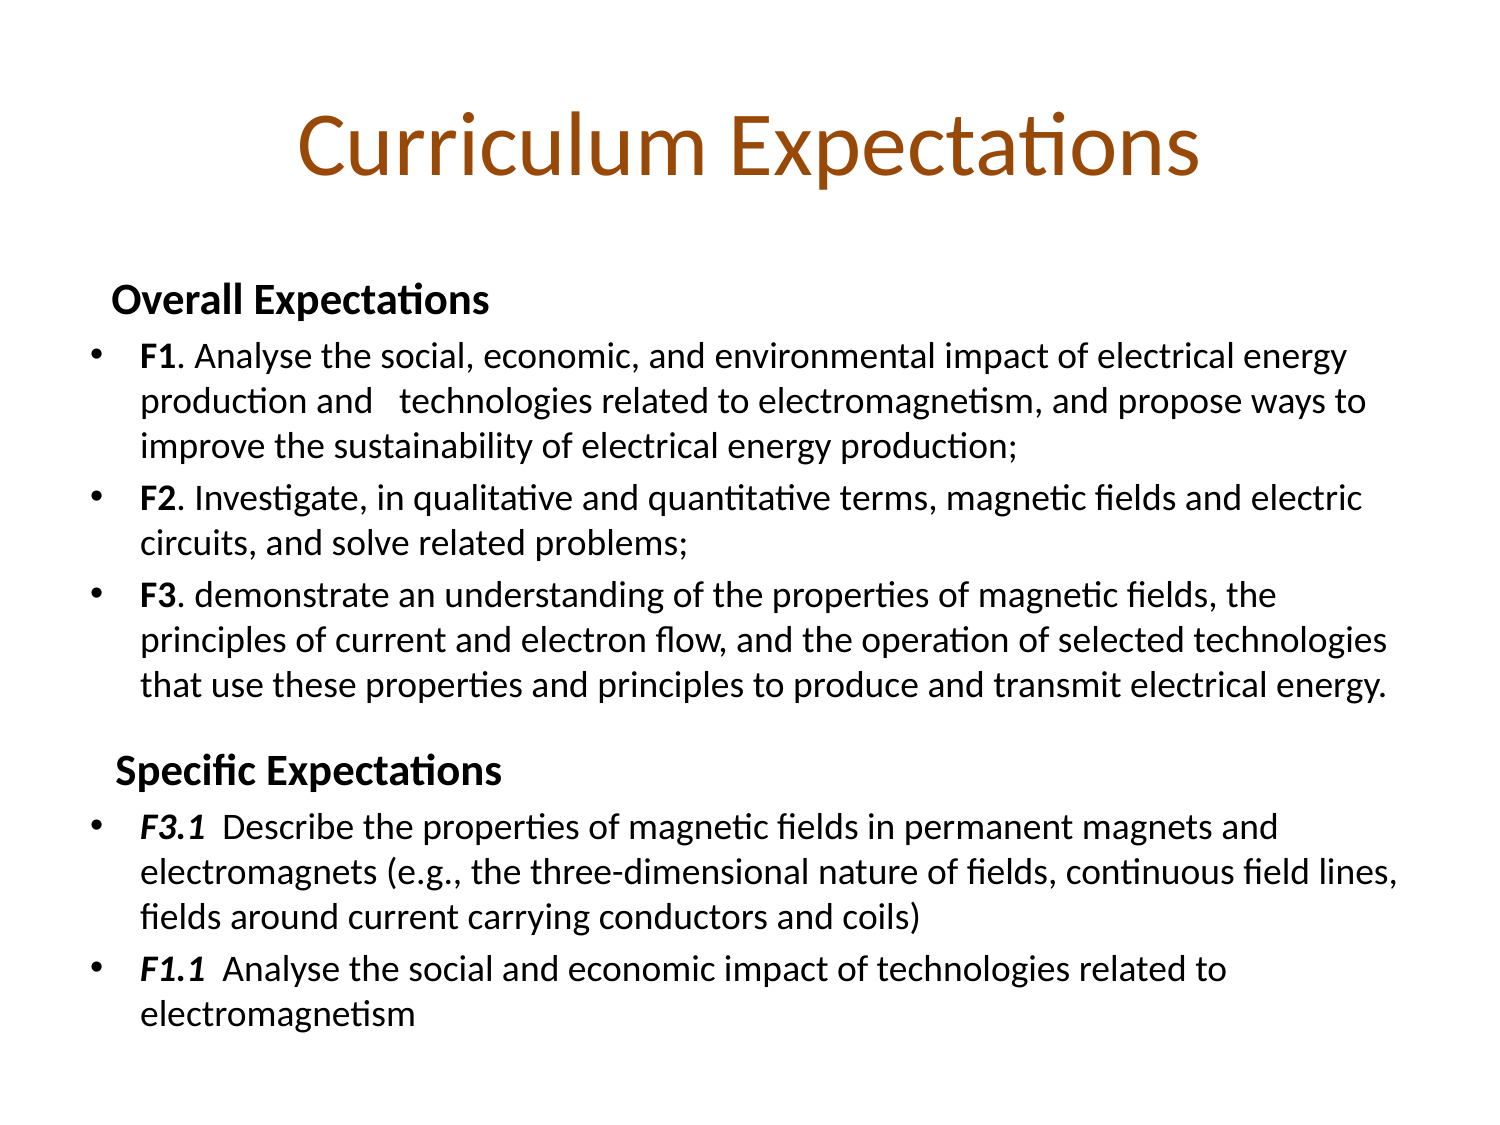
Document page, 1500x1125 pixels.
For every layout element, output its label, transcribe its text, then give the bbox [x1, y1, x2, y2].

list Overall Expectations F1. Analyse the social, economic, and environmental impact of electrical energy production and technologies related to electromagnetism, and propose ways to improve the sustainability of electrical energy production; F2. Investigate, in qualitative and quantitative terms, magnetic fields and electric circuits, and solve related problems; F3. demonstrate an understanding of the properties of magnetic fields, the principles of current and electron flow, and the operation of selected technologies that use these properties and principles to produce and transmit electrical energy. Specific Expectations F3.1 Describe the properties of magnetic fields in permanent magnets and electromagnets (e.g., the three-dimensional nature of fields, continuous field lines, fields around current carrying conductors and coils) F1.1 Analyse the social and economic impact of technologies related to electromagnetism [75, 262, 1425, 1075]
title Curriculum Expectations [75, 45, 1425, 233]
